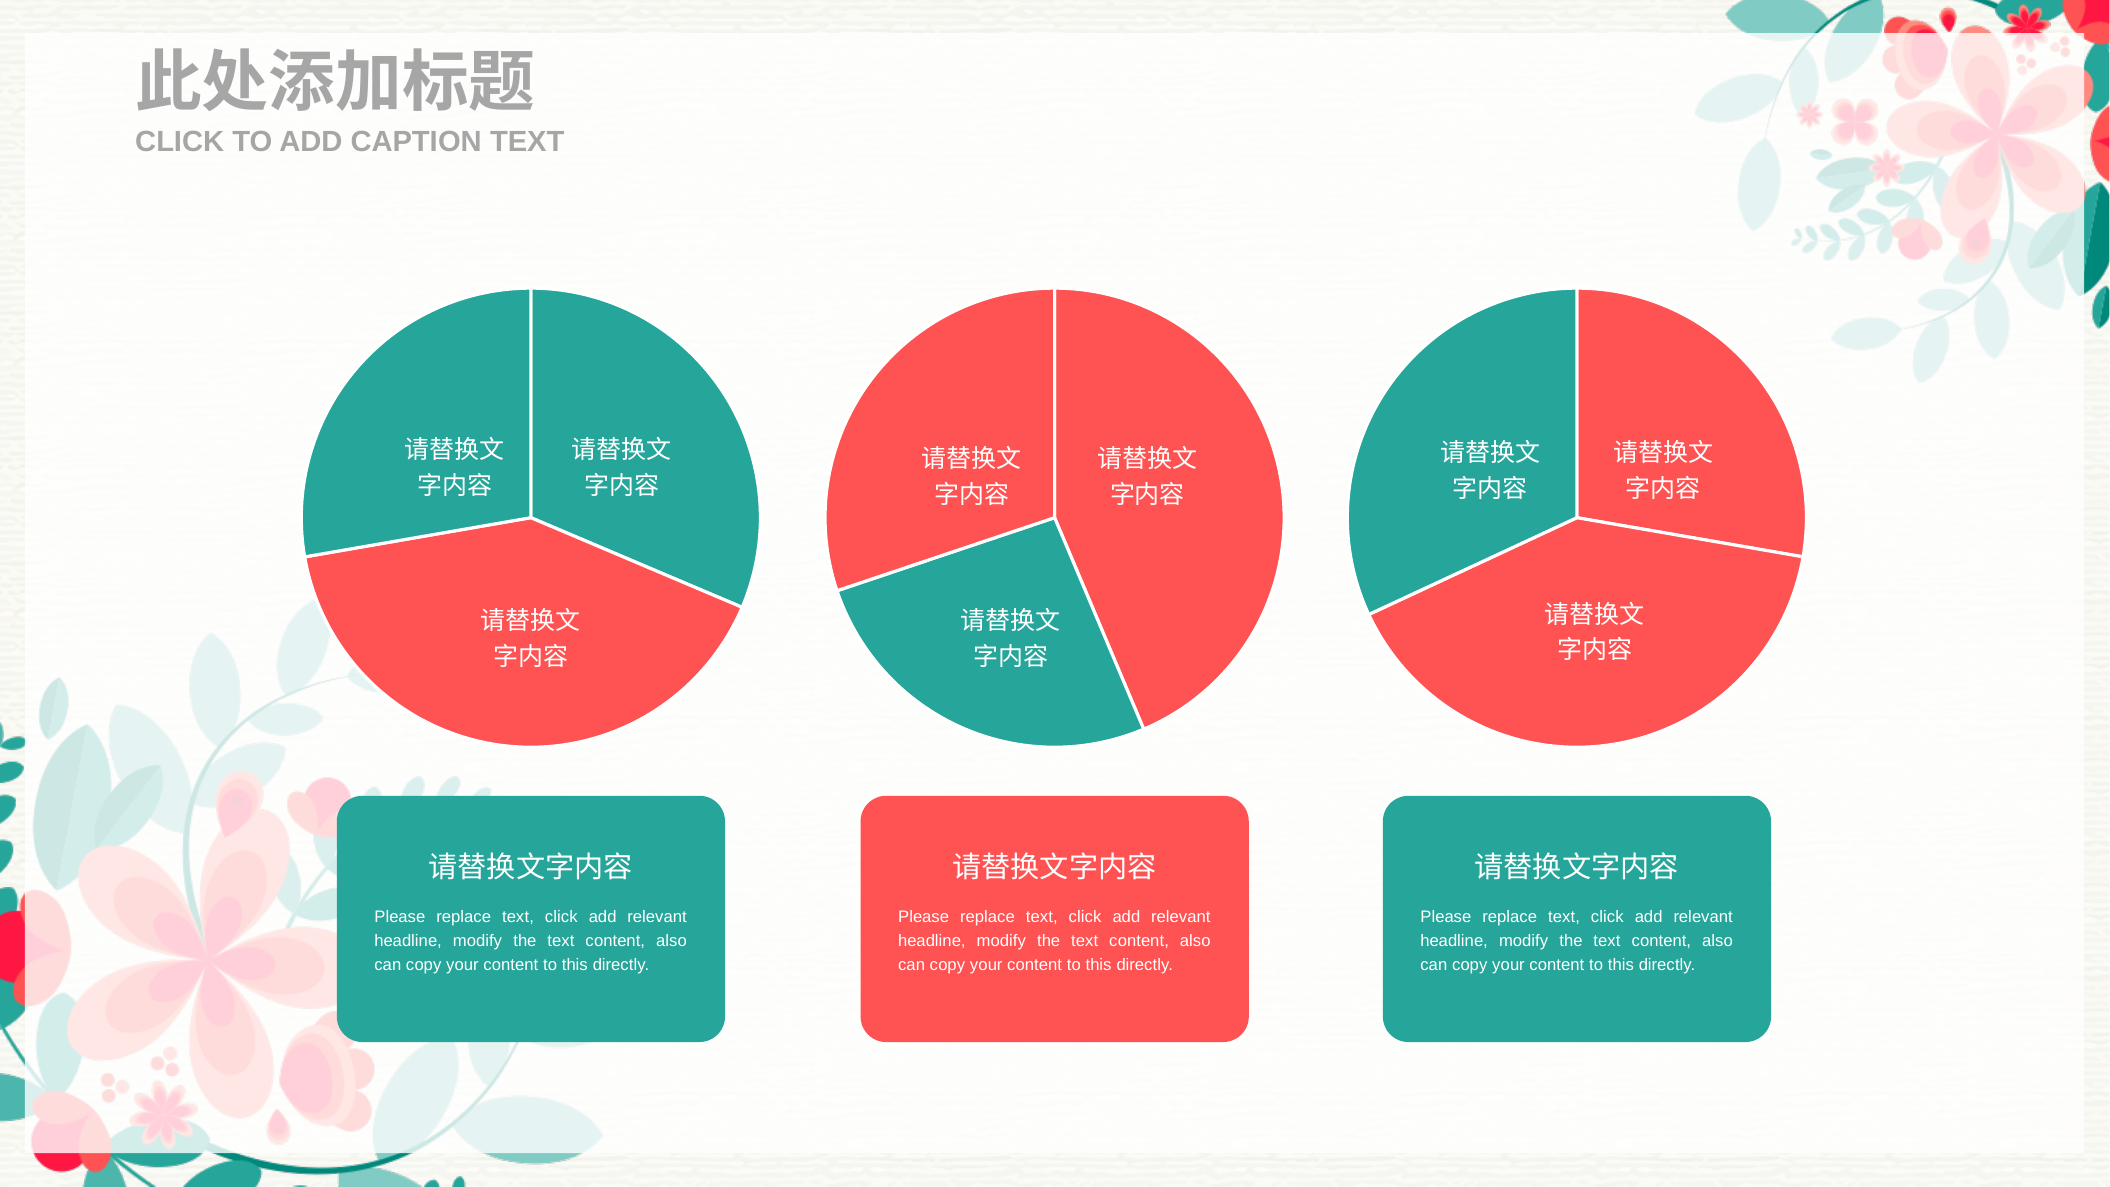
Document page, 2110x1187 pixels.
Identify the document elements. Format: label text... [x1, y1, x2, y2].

picture [0, 0, 2110, 1187]
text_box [336, 795, 726, 1043]
text_box 此处添加标题 [135, 38, 596, 119]
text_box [1382, 795, 1772, 1043]
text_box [254, 278, 777, 757]
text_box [1300, 278, 1854, 757]
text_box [860, 795, 1249, 1043]
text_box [777, 278, 1300, 757]
text_box CLICK TO ADD CAPTION TEXT [135, 122, 596, 158]
